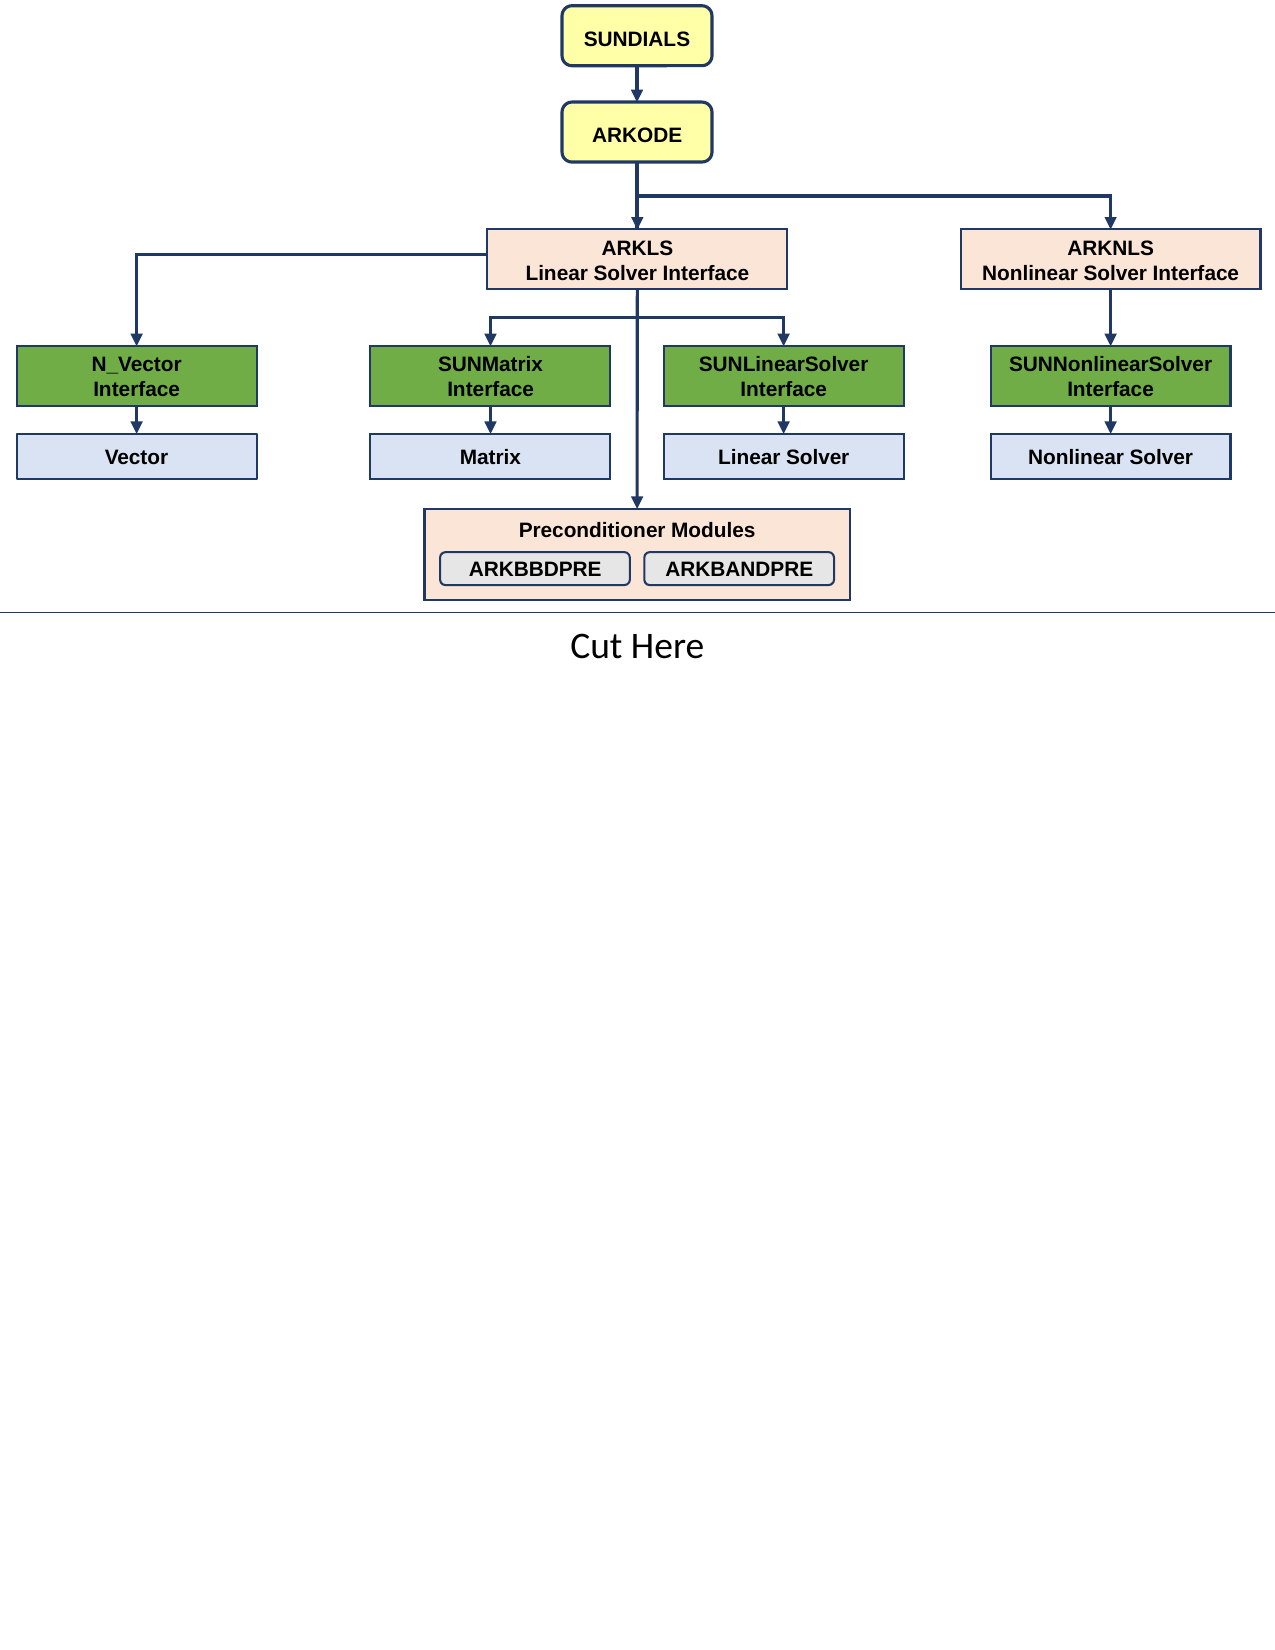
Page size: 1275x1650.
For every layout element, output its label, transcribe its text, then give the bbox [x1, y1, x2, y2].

text_box Nonlinear Solver [990, 433, 1232, 480]
text_box ARKLS Linear Solver Interface [486, 228, 788, 290]
text_box SUNDIALS [560, 4, 714, 67]
text_box Cut Here [453, 613, 821, 673]
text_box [294, 3, 479, 505]
text_box SUNNonlinearSolver Interface [990, 345, 1232, 407]
text_box SUNLinearSolver Interface [663, 345, 840, 407]
text_box N_Vector Interface [16, 345, 258, 407]
text_box ARKODE [560, 101, 714, 164]
text_box ARKNLS Nonlinear Solver Interface [960, 228, 1262, 290]
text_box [682, 244, 739, 391]
text_box SUNMatrix Interface [479, 345, 611, 407]
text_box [424, 508, 850, 601]
text_box Matrix [479, 433, 611, 480]
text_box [840, 0, 908, 433]
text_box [535, 244, 593, 392]
text_box Vector [16, 433, 257, 479]
text_box Linear Solver [663, 433, 905, 480]
